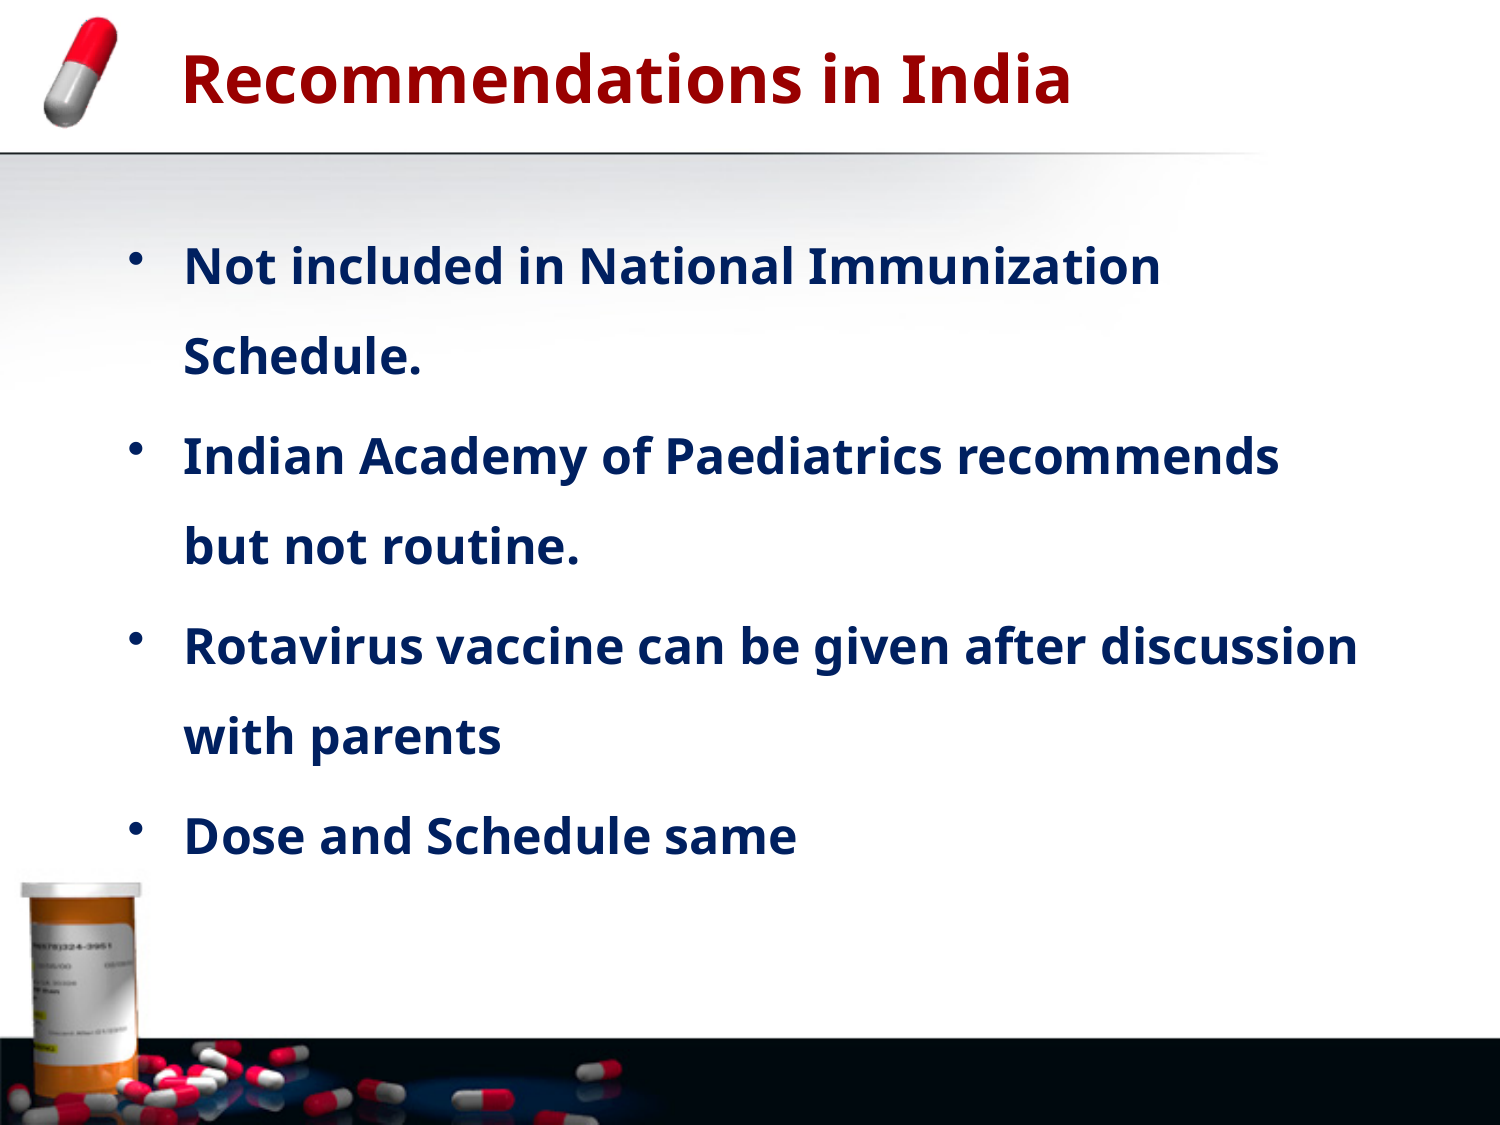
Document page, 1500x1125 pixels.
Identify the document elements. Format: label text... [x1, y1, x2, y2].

list Not included in National Immunization Schedule. Indian Academy of Paediatrics recommends but not routine. Rotavirus vaccine can be given after discussion with parents Dose and Schedule same [112, 196, 1388, 1001]
title Recommendations in India [165, 0, 1391, 155]
picture [0, 0, 1500, 1125]
